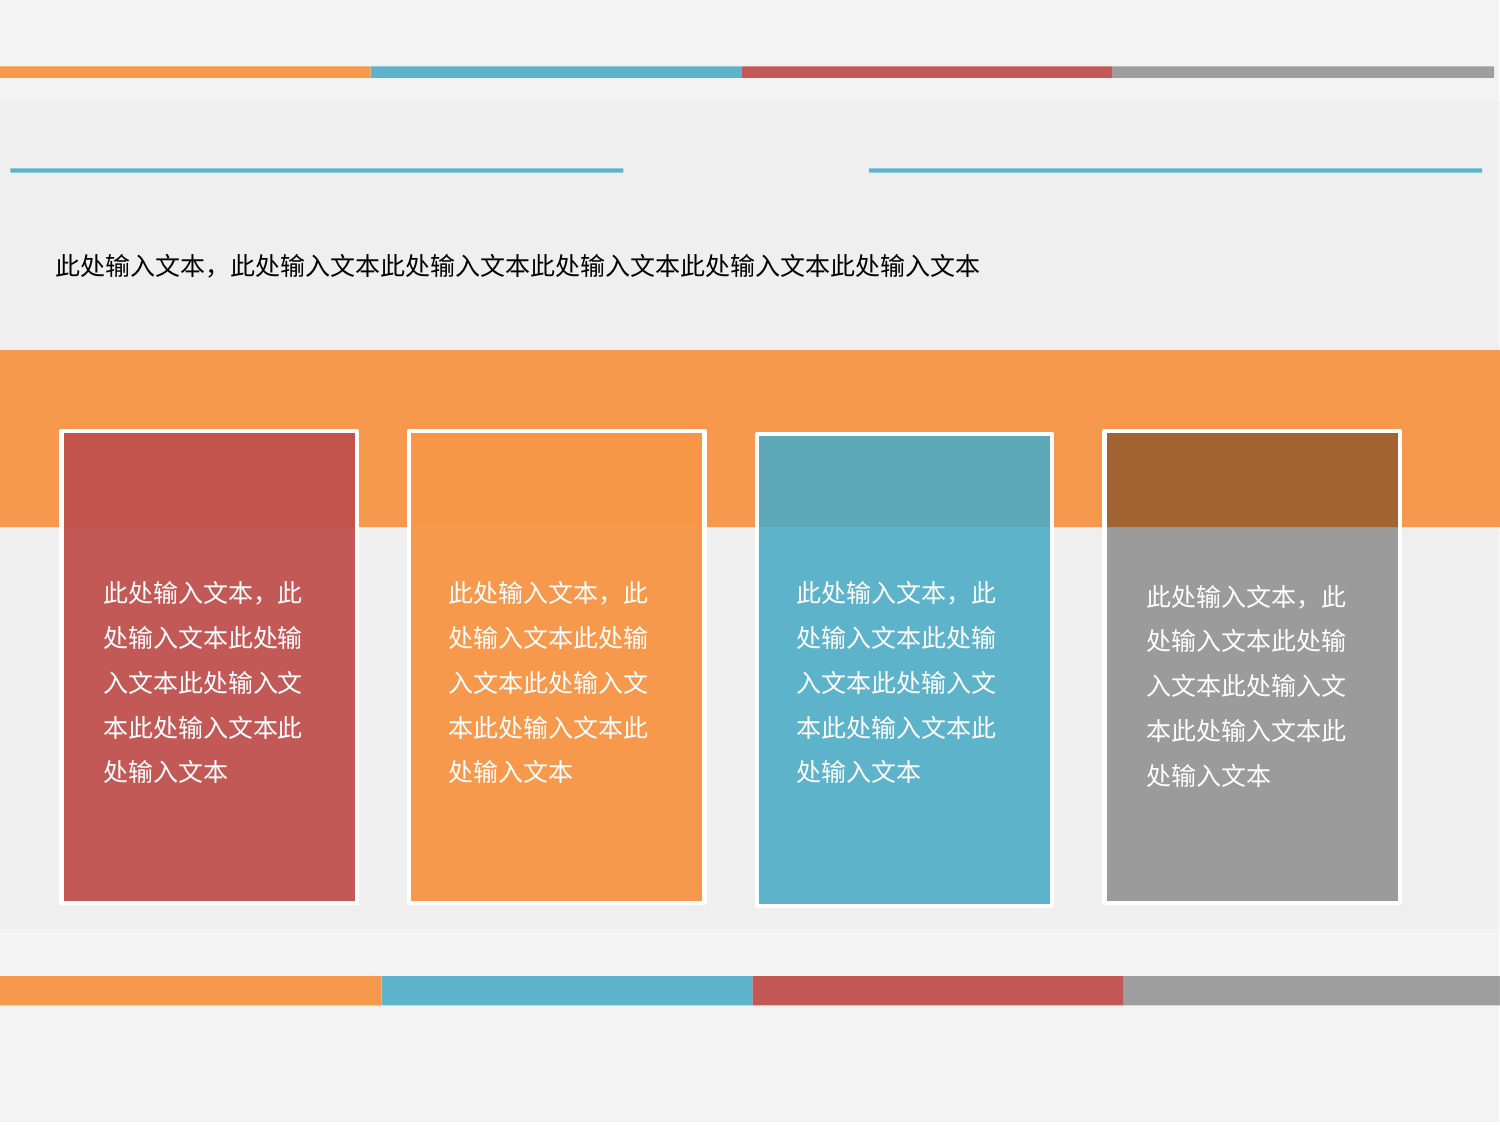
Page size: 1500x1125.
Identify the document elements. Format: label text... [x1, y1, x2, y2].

text_box [380, 974, 751, 1007]
text_box [369, 64, 740, 80]
text_box [59, 429, 359, 905]
text_box [751, 974, 1121, 1007]
text_box [0, 974, 380, 1007]
text_box 此处输入文本，此处输入文本此处输入文本此处输入文本此处输入文本此处输入文本 [782, 538, 1027, 811]
text_box [755, 432, 1054, 908]
text_box 此处输入文本，此处输入文本此处输入文本此处输入文本此处输入文本此处输入文本 [1131, 542, 1376, 814]
text_box 此处输入文本，此处输入文本此处输入文本此处输入文本此处输入文本此处输入文本 [88, 538, 334, 811]
text_box [0, 64, 369, 80]
text_box [407, 429, 707, 905]
text_box [867, 166, 1484, 175]
text_box [1102, 429, 1402, 905]
text_box 此处输入文本，此处输入文本此处输入文本此处输入文本此处输入文本此处输入文本 [433, 538, 679, 811]
text_box 此处输入文本，此处输入文本此处输入文本此处输入文本此处输入文本此处输入文本 [41, 190, 1473, 327]
text_box [8, 166, 625, 175]
text_box [1110, 64, 1496, 80]
text_box [1121, 974, 1500, 1007]
text_box [740, 64, 1110, 80]
text_box [0, 348, 1500, 529]
